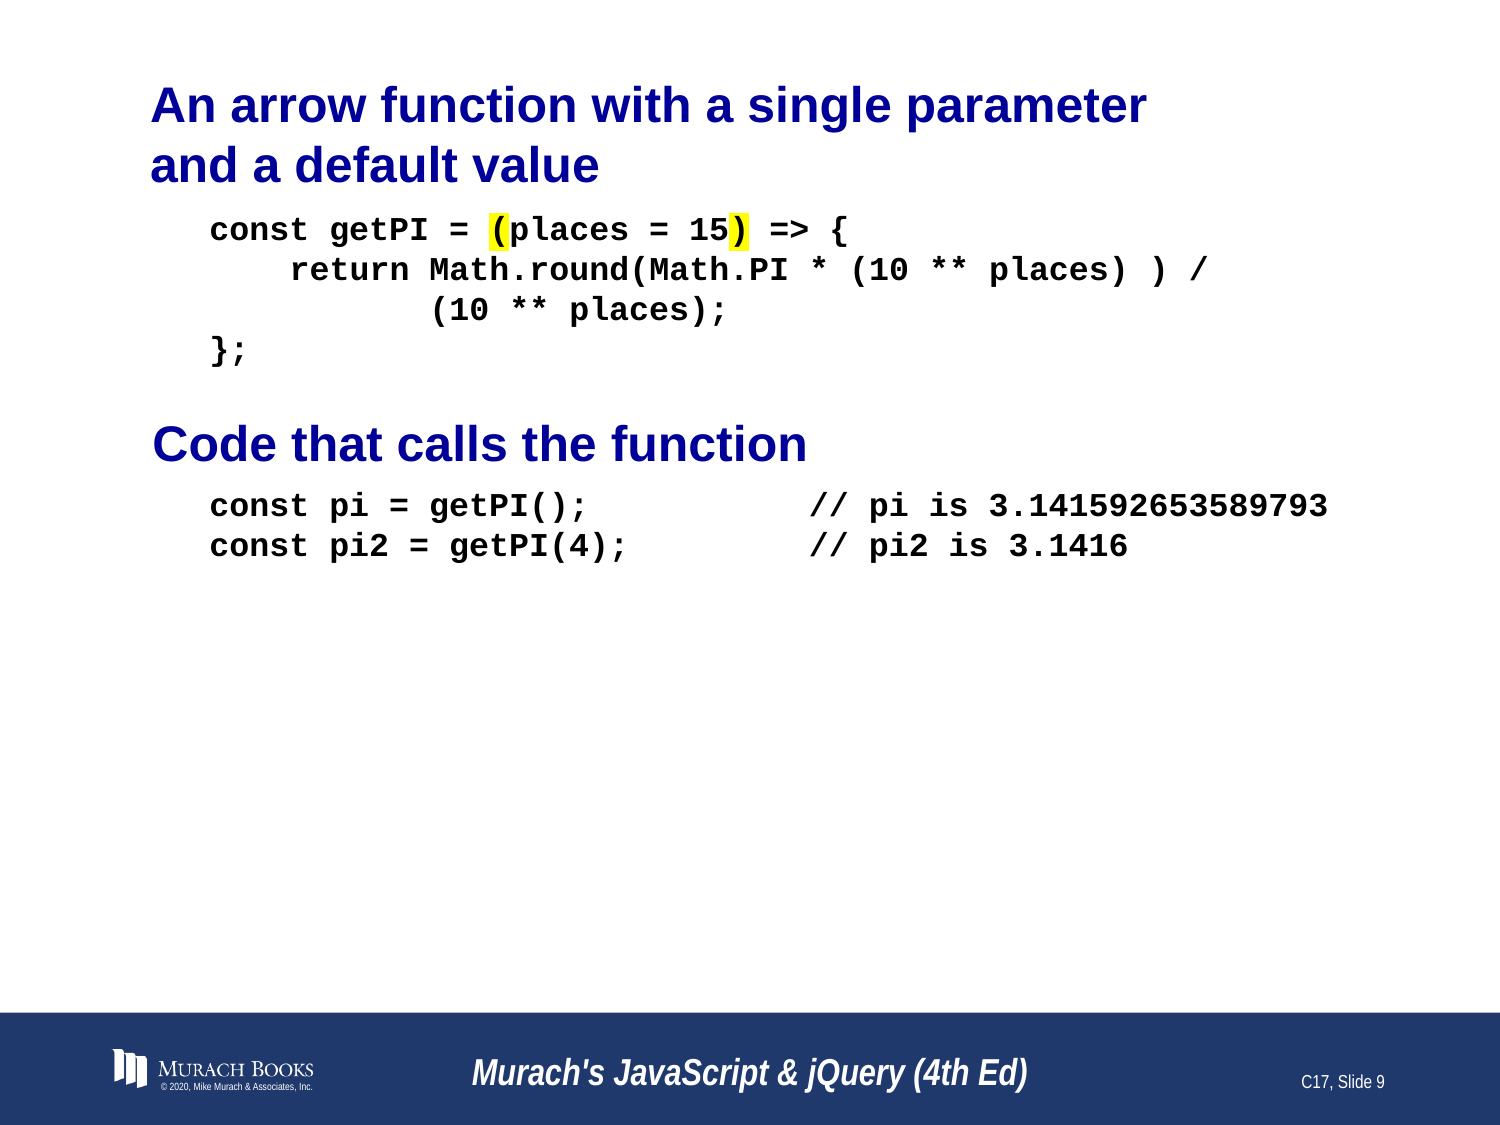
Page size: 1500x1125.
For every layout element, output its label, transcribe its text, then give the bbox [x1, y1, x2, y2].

list const getPI = (places = 15) => { return Math.round(Math.PI * (10 ** places) ) / (10 ** places); }; Code that calls the function const pi = getPI(); // pi is 3.141592653589793 const pi2 = getPI(4); // pi2 is 3.1416 [137, 200, 1350, 1000]
slide_number Murach's JavaScript & jQuery (4th Ed) [463, 1025, 1050, 1100]
footer © 2020, Mike Murach & Associates, Inc. [12, 1025, 463, 1100]
title An arrow function with a single parameter and a default value [150, 72, 1350, 194]
slide_number C17, Slide 9 [1087, 1025, 1400, 1100]
